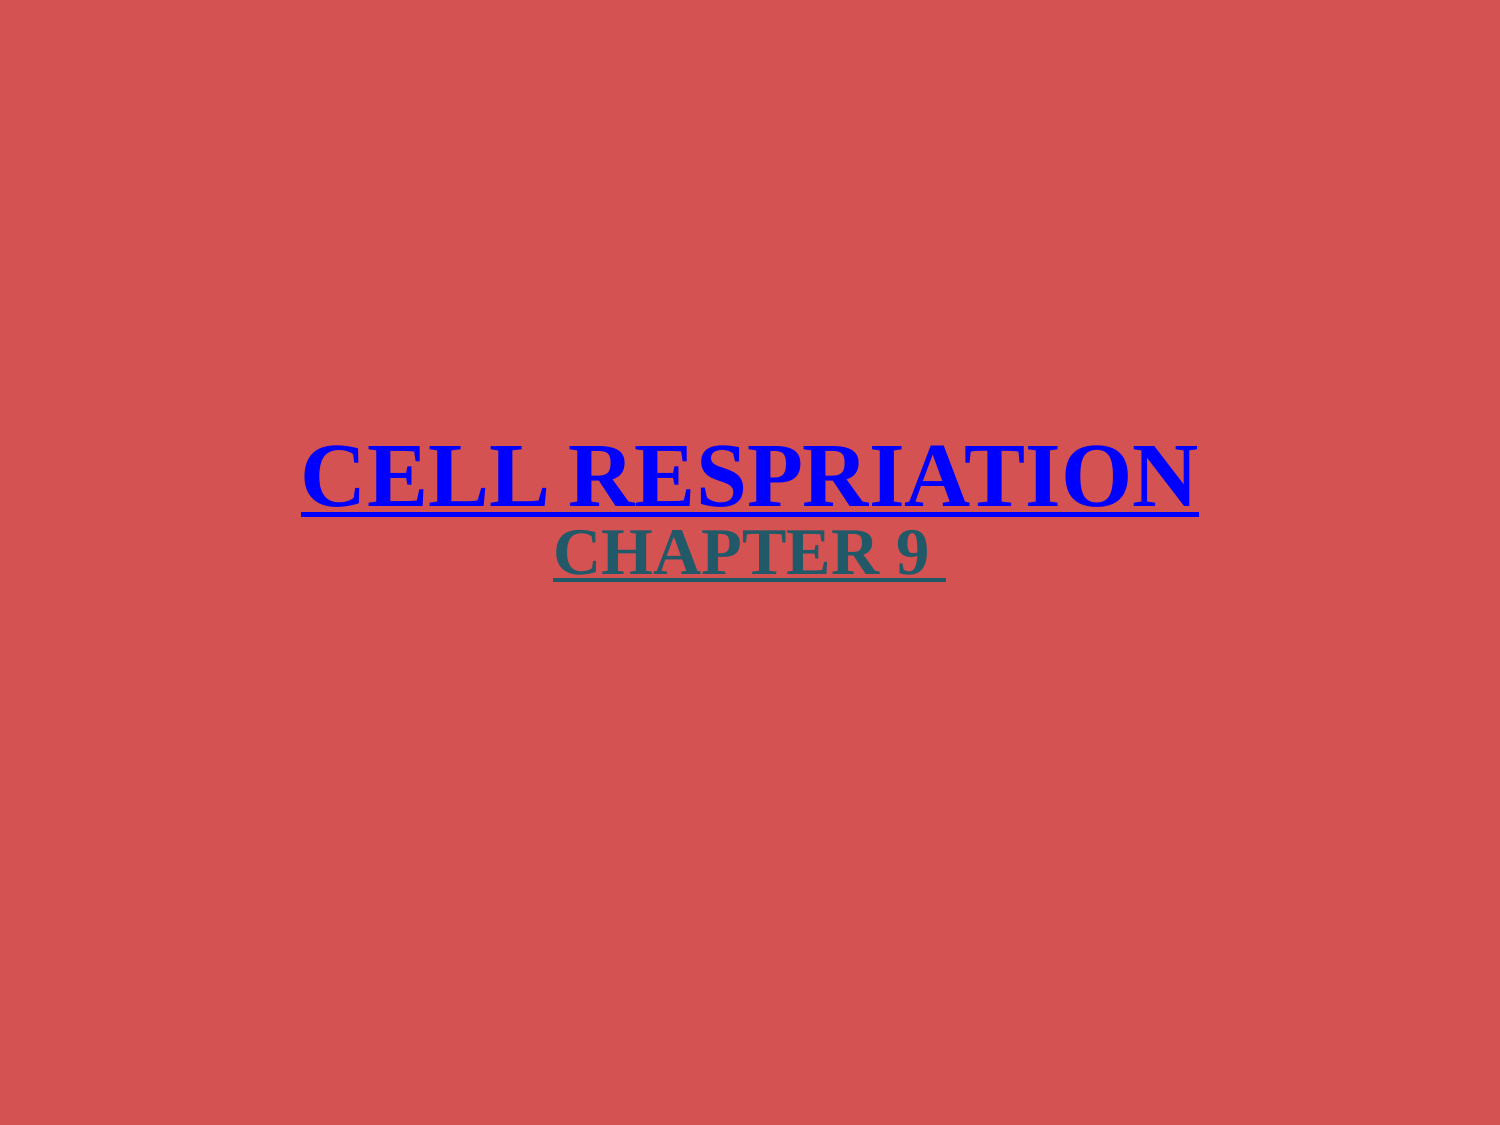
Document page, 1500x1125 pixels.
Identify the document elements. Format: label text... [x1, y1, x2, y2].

title CELL RESPRIATION [112, 349, 1388, 591]
subtitle CHAPTER 9 [225, 500, 1275, 788]
